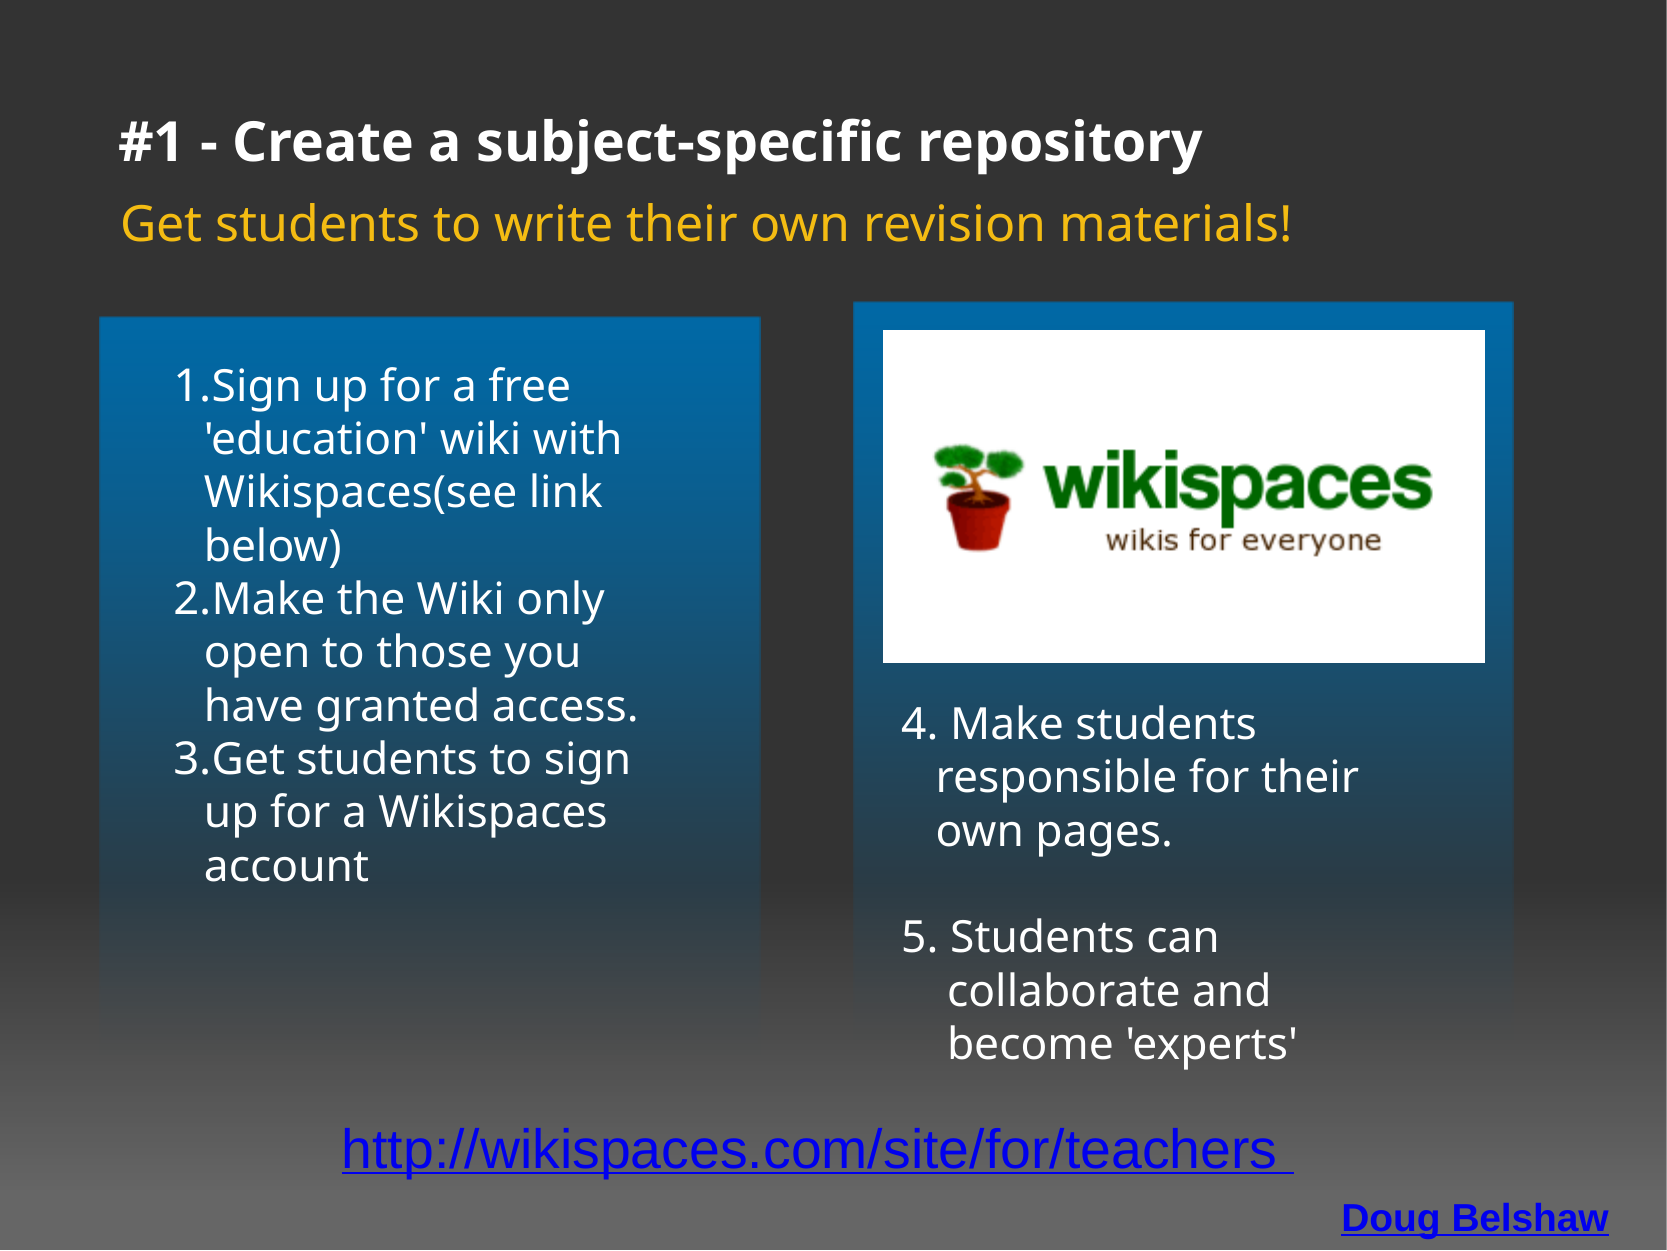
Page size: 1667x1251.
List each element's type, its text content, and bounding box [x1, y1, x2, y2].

text_box Get students to write their own revision materials! [113, 185, 1472, 263]
text_box #1 - Create a subject-specific repository [112, 99, 1573, 199]
picture [0, 0, 1667, 1250]
text_box Doug Belshaw [1302, 1186, 1649, 1246]
text_box http://wikispaces.com/site/for/teachers [123, 1106, 1513, 1250]
text_box 4. Make students responsible for their own pages. 5. Students can collaborate and become 'experts' [894, 1049, 1439, 1127]
